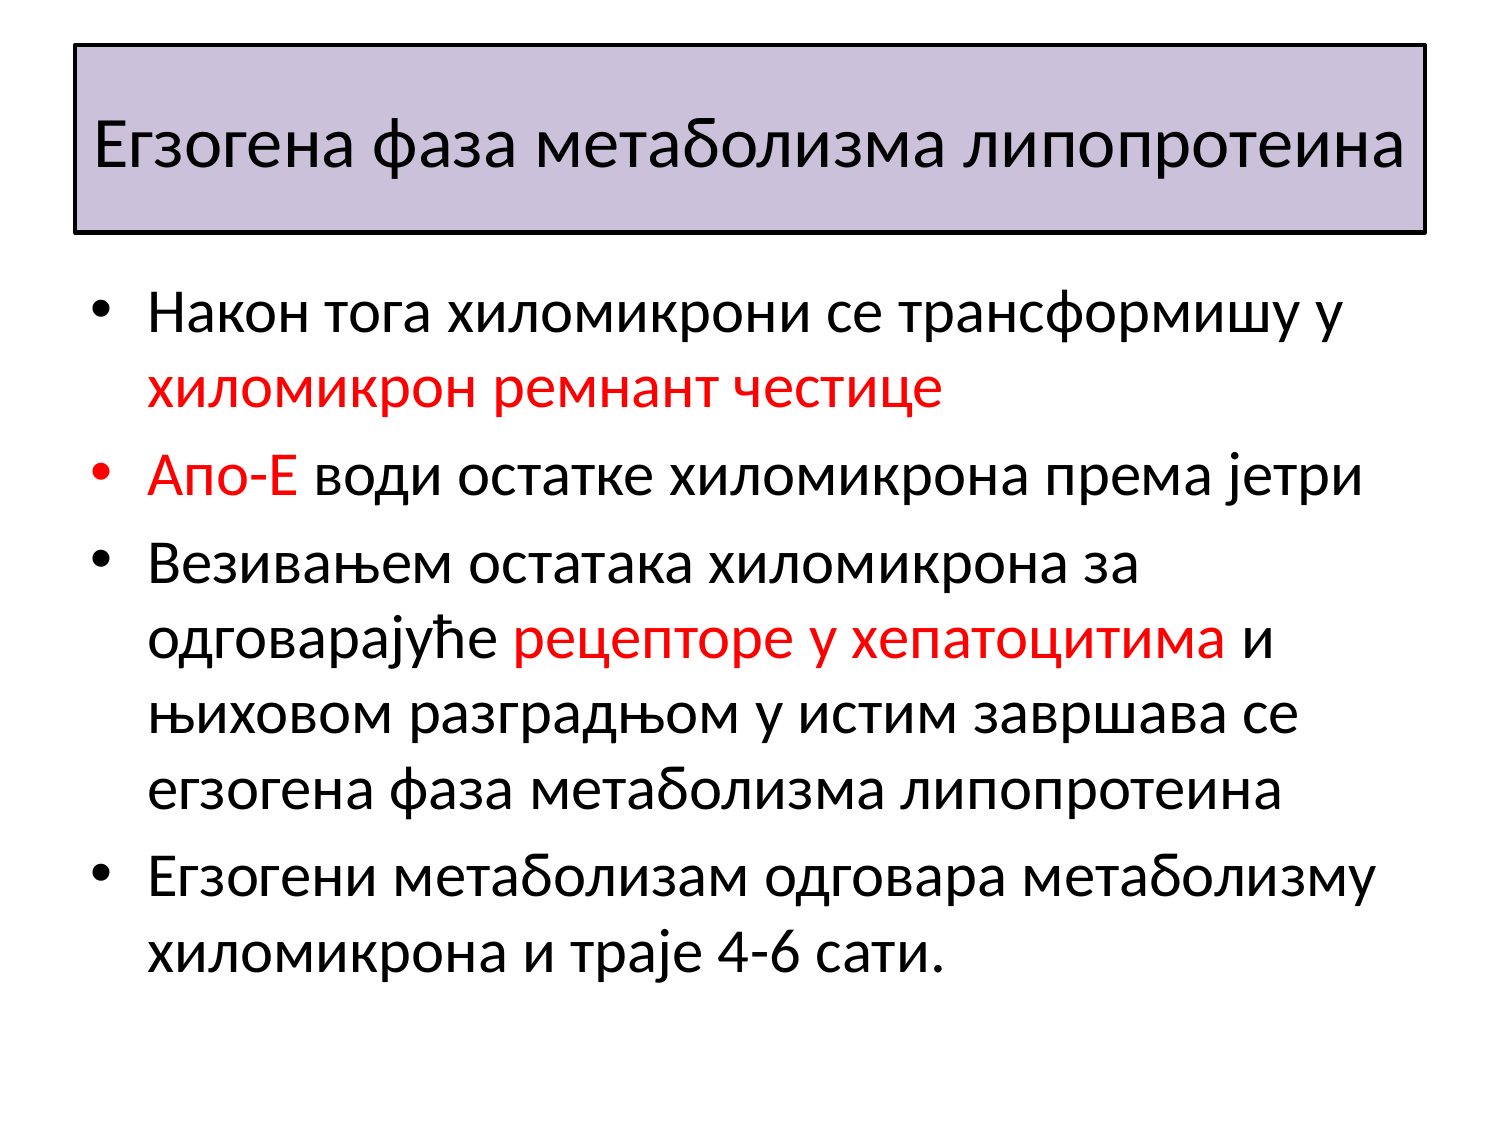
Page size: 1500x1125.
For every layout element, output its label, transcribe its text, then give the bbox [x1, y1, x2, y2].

title Егзогена фаза метаболизма липопротеина [73, 43, 1427, 235]
list Након тога хиломикрони се трансформишу у хиломикрон ремнант честице Апо-Е води остатке хиломикрона према јетри Везивањем остатака хиломикрона за одговарајуће рецепторе у хепатоцитима и њиховом разградњом у истим завршава се егзогена фаза метаболизма липопротеина Егзогени метаболизам одговара метаболизму хиломикрона и траје 4-6 сати. [75, 262, 1425, 1005]
